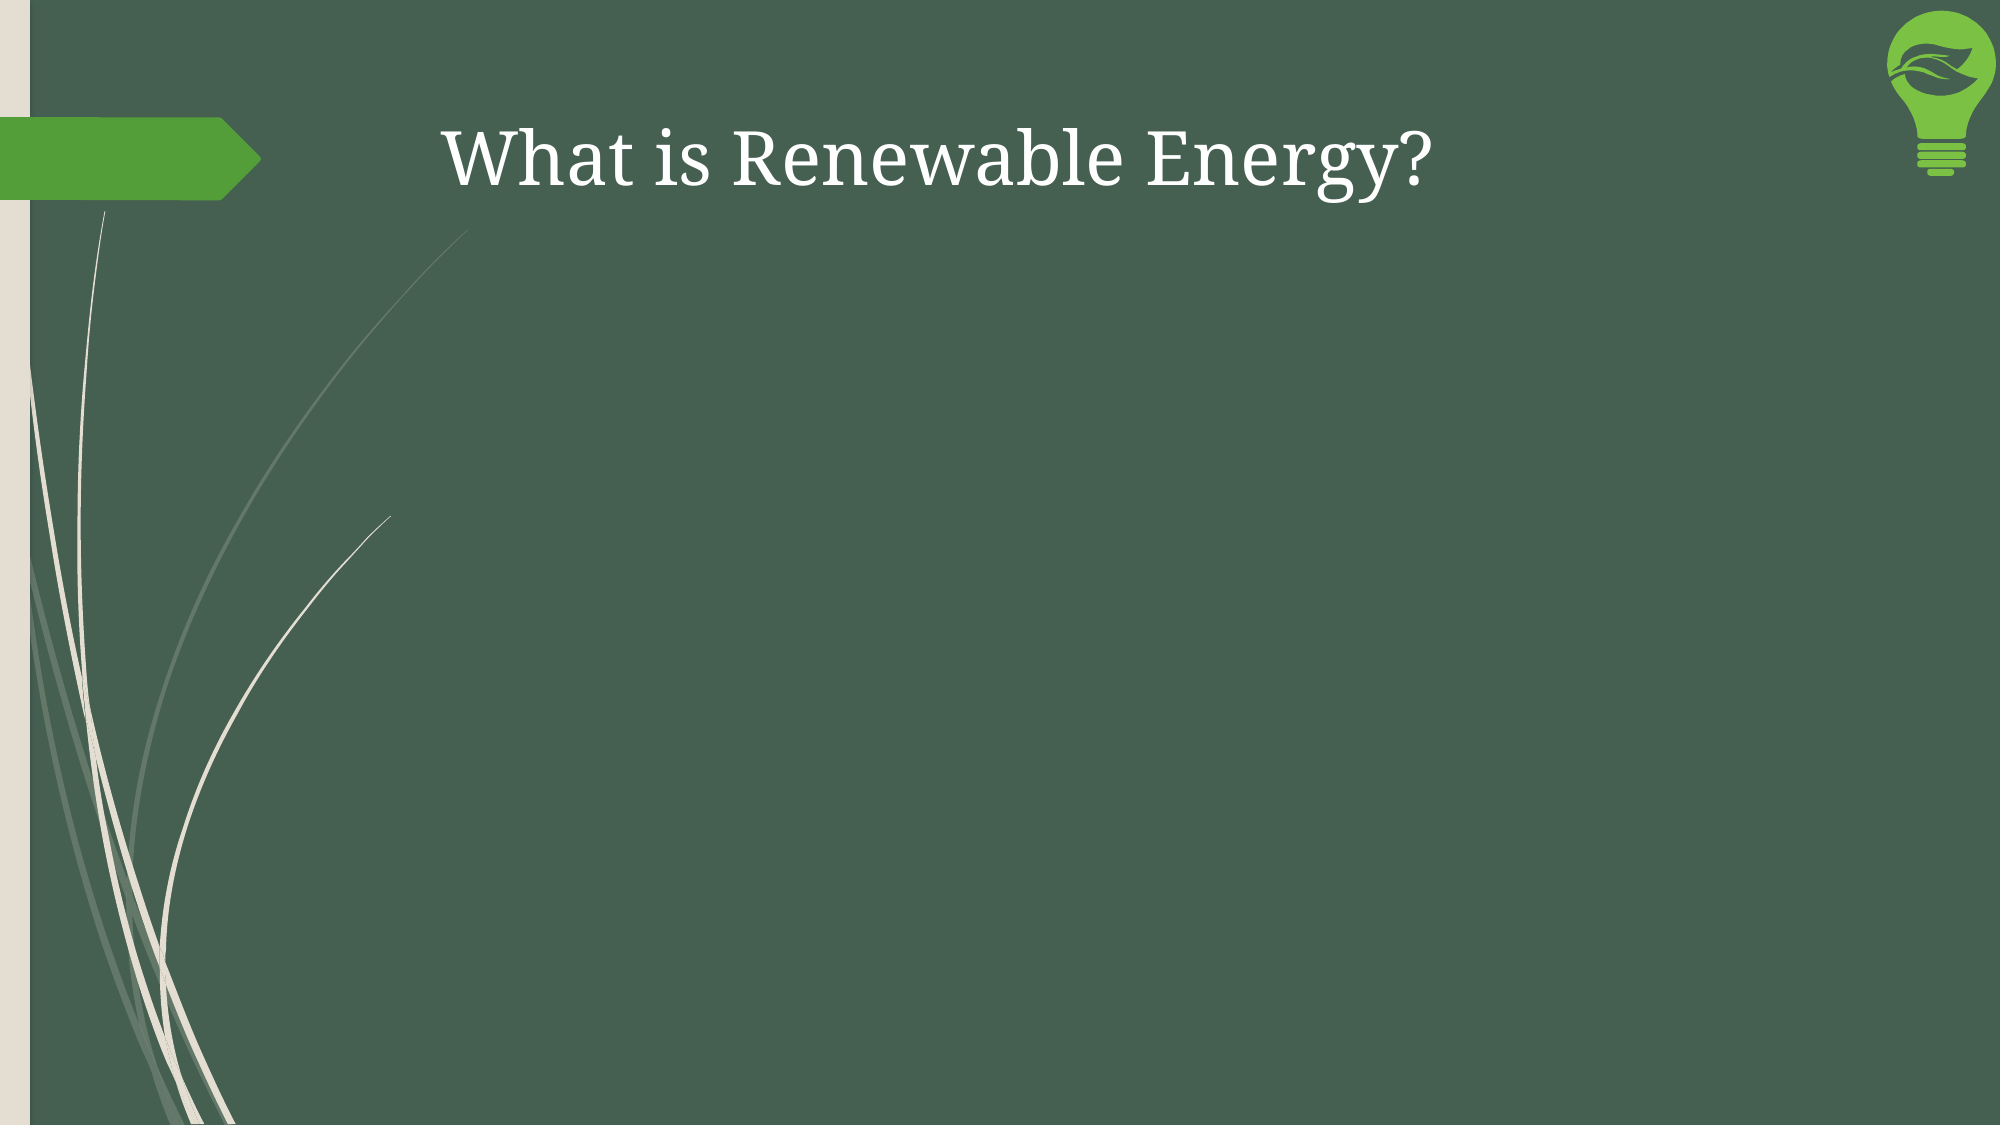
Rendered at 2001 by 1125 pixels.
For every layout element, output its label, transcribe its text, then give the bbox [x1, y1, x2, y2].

title What is Renewable Energy? [425, 102, 1888, 313]
